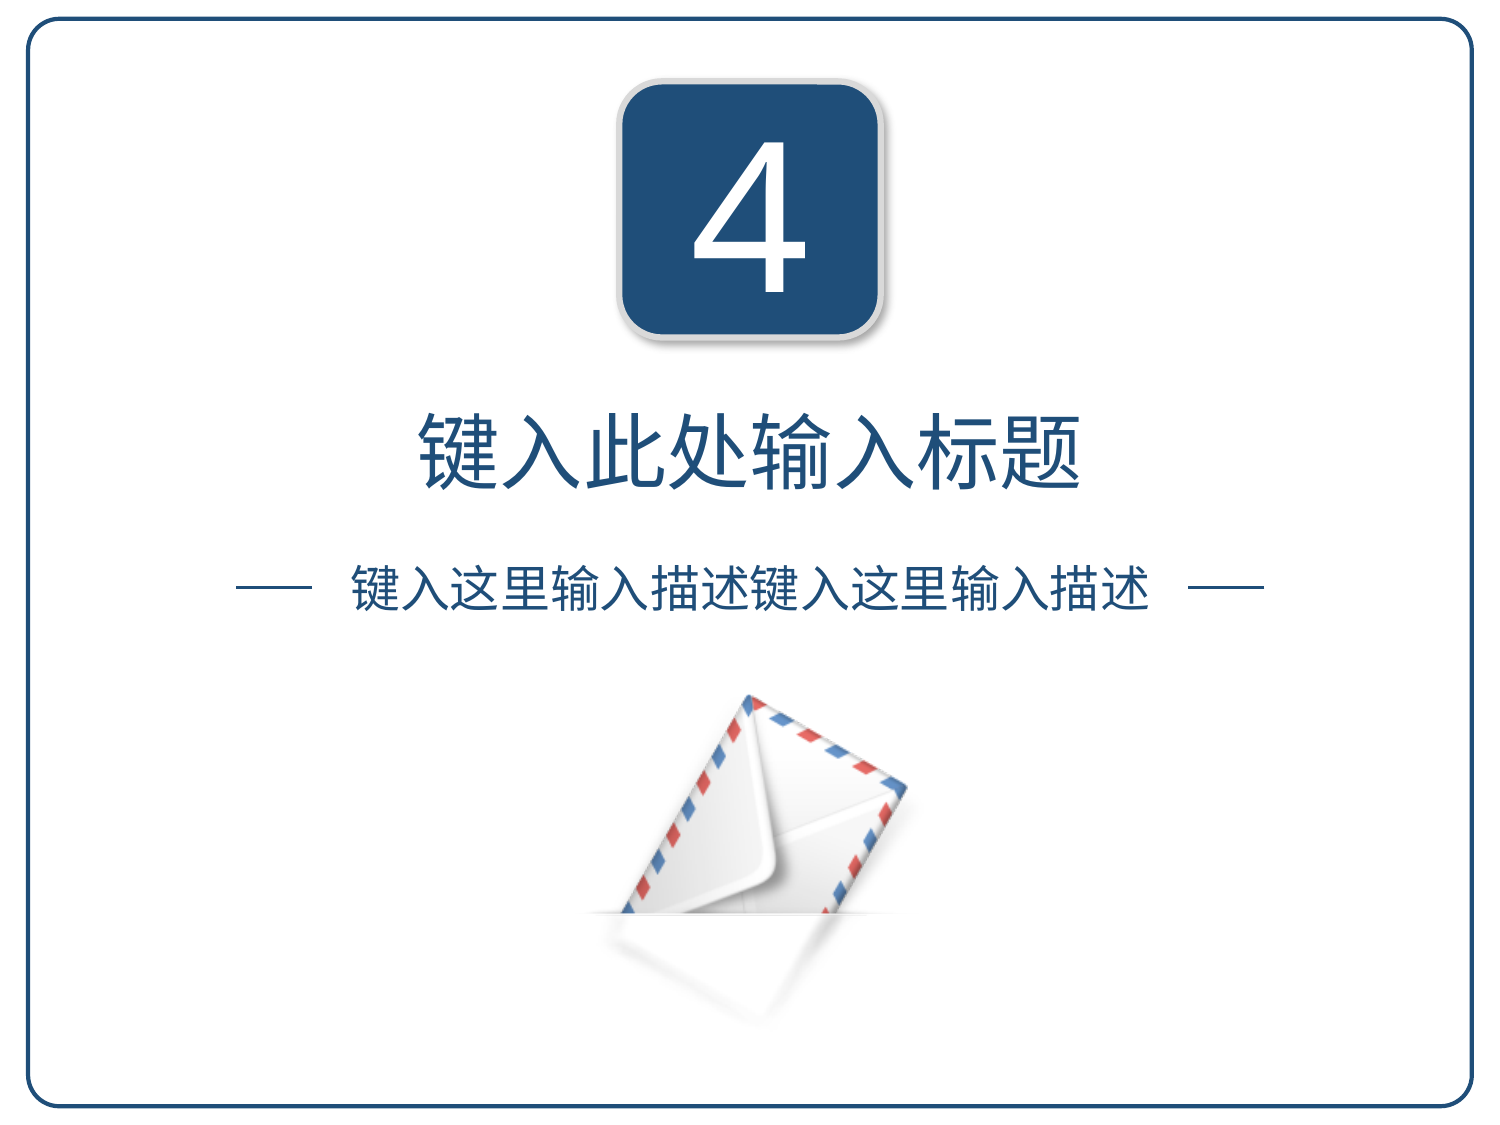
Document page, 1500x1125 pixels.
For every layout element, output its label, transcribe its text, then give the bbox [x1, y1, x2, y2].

picture [549, 668, 950, 1069]
text_box [27, 17, 1473, 1108]
text_box 键入这里输入描述键入这里输入描述 [327, 549, 1173, 625]
